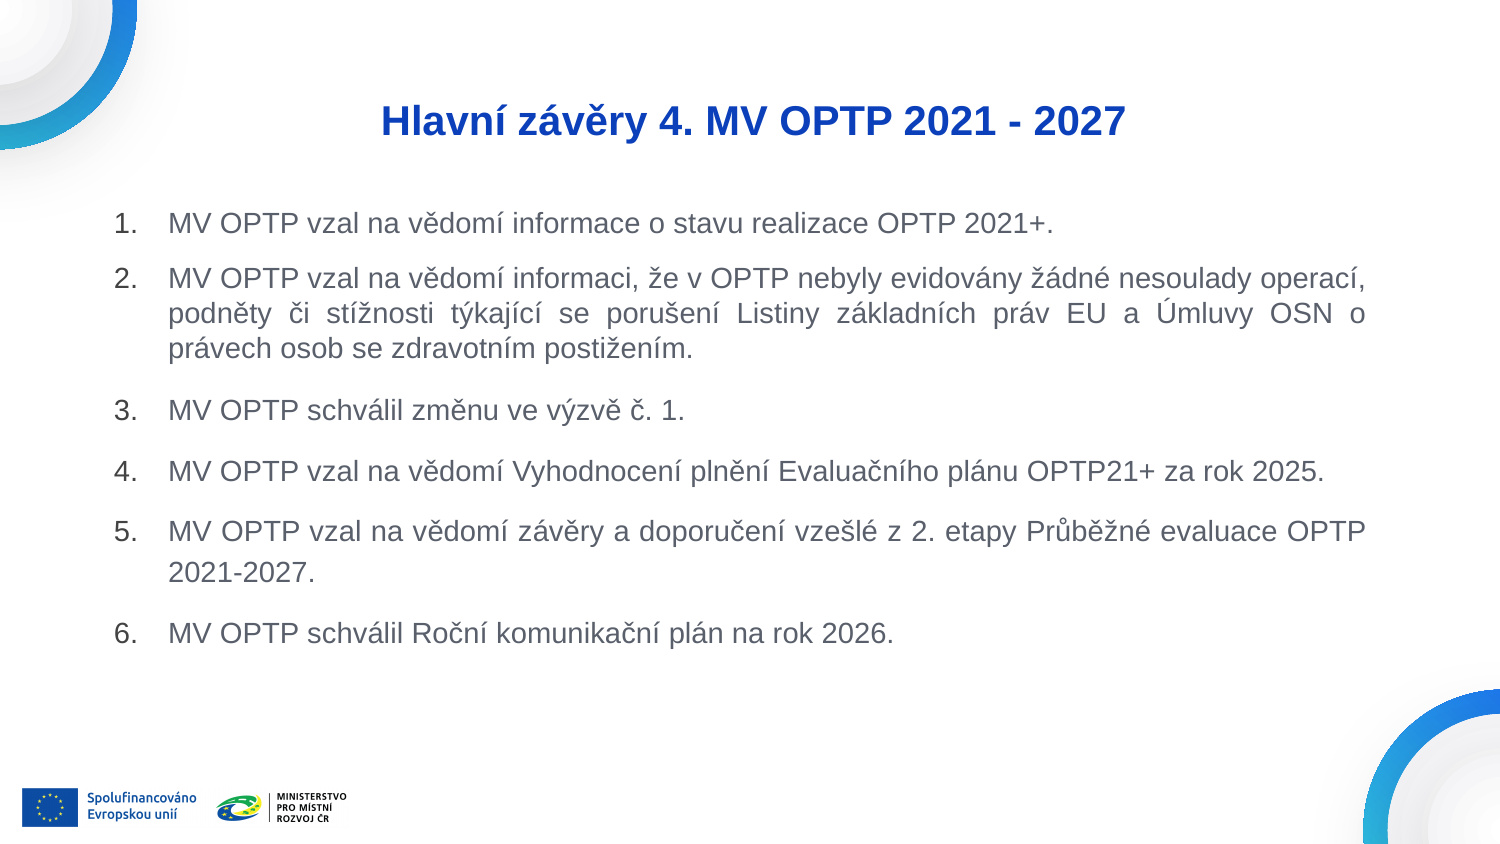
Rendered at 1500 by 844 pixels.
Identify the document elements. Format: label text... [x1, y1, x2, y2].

title Hlavní závěry 4. MV OPTP 2021 - 2027 [120, 61, 1387, 177]
subtitle MV OPTP vzal na vědomí informace o stavu realizace OPTP 2021+. MV OPTP vzal na vědomí informaci, že v OPTP nebyly evidovány žádné nesoulady operací, podněty či stížnosti týkající se porušení Listiny základních práv EU a Úmluvy OSN o právech osob se zdravotním postižením. MV OPTP schválil změnu ve výzvě č. 1. MV OPTP vzal na vědomí Vyhodnocení plnění Evaluačního plánu OPTP21+ za rok 2025. MV OPTP vzal na vědomí závěry a doporučení vzešlé z 2. etapy Průběžné evaluace OPTP 2021-2027. MV OPTP schválil Roční komunikační plán na rok 2026. [78, 189, 1384, 789]
picture [21, 787, 349, 828]
